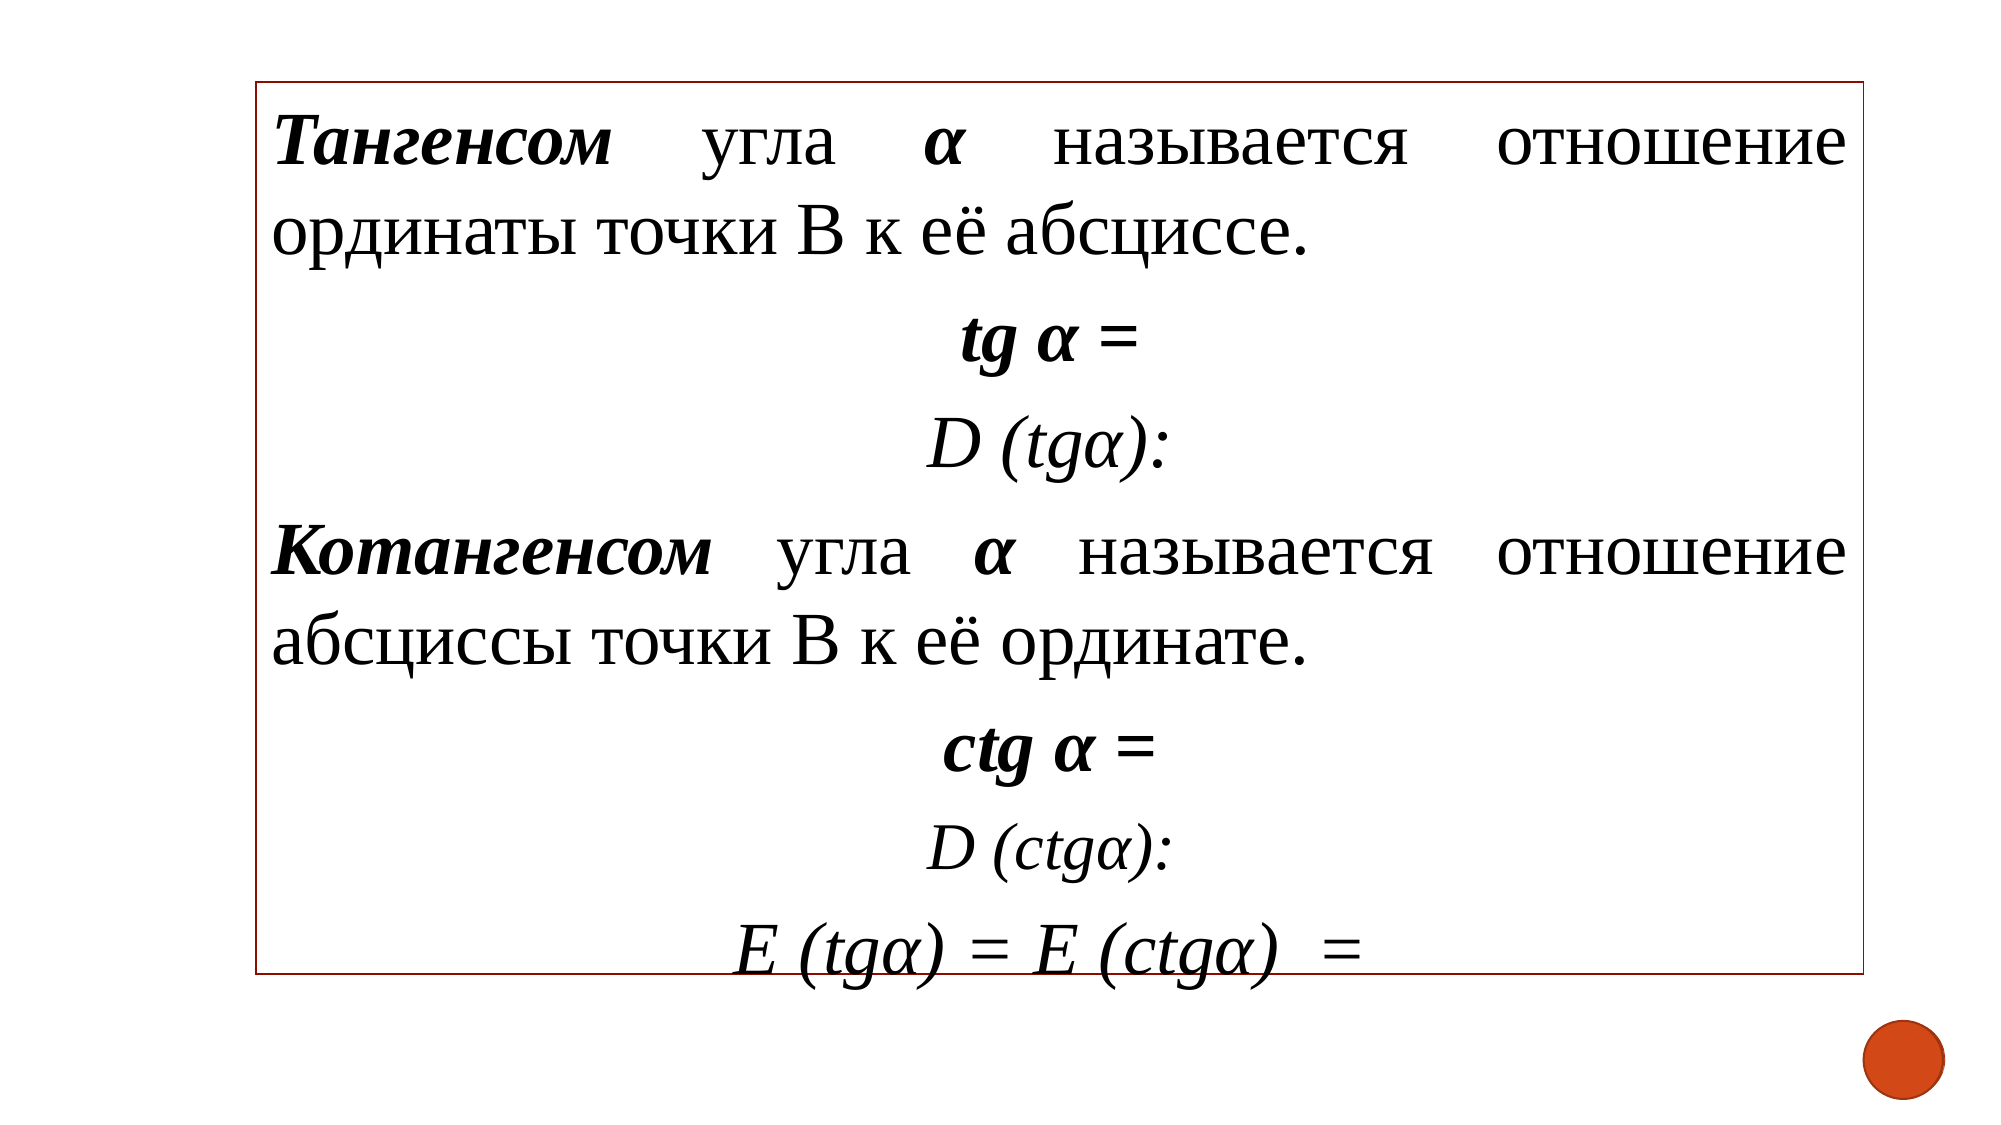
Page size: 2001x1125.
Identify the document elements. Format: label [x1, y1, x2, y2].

text_box [1862, 1019, 1944, 1100]
